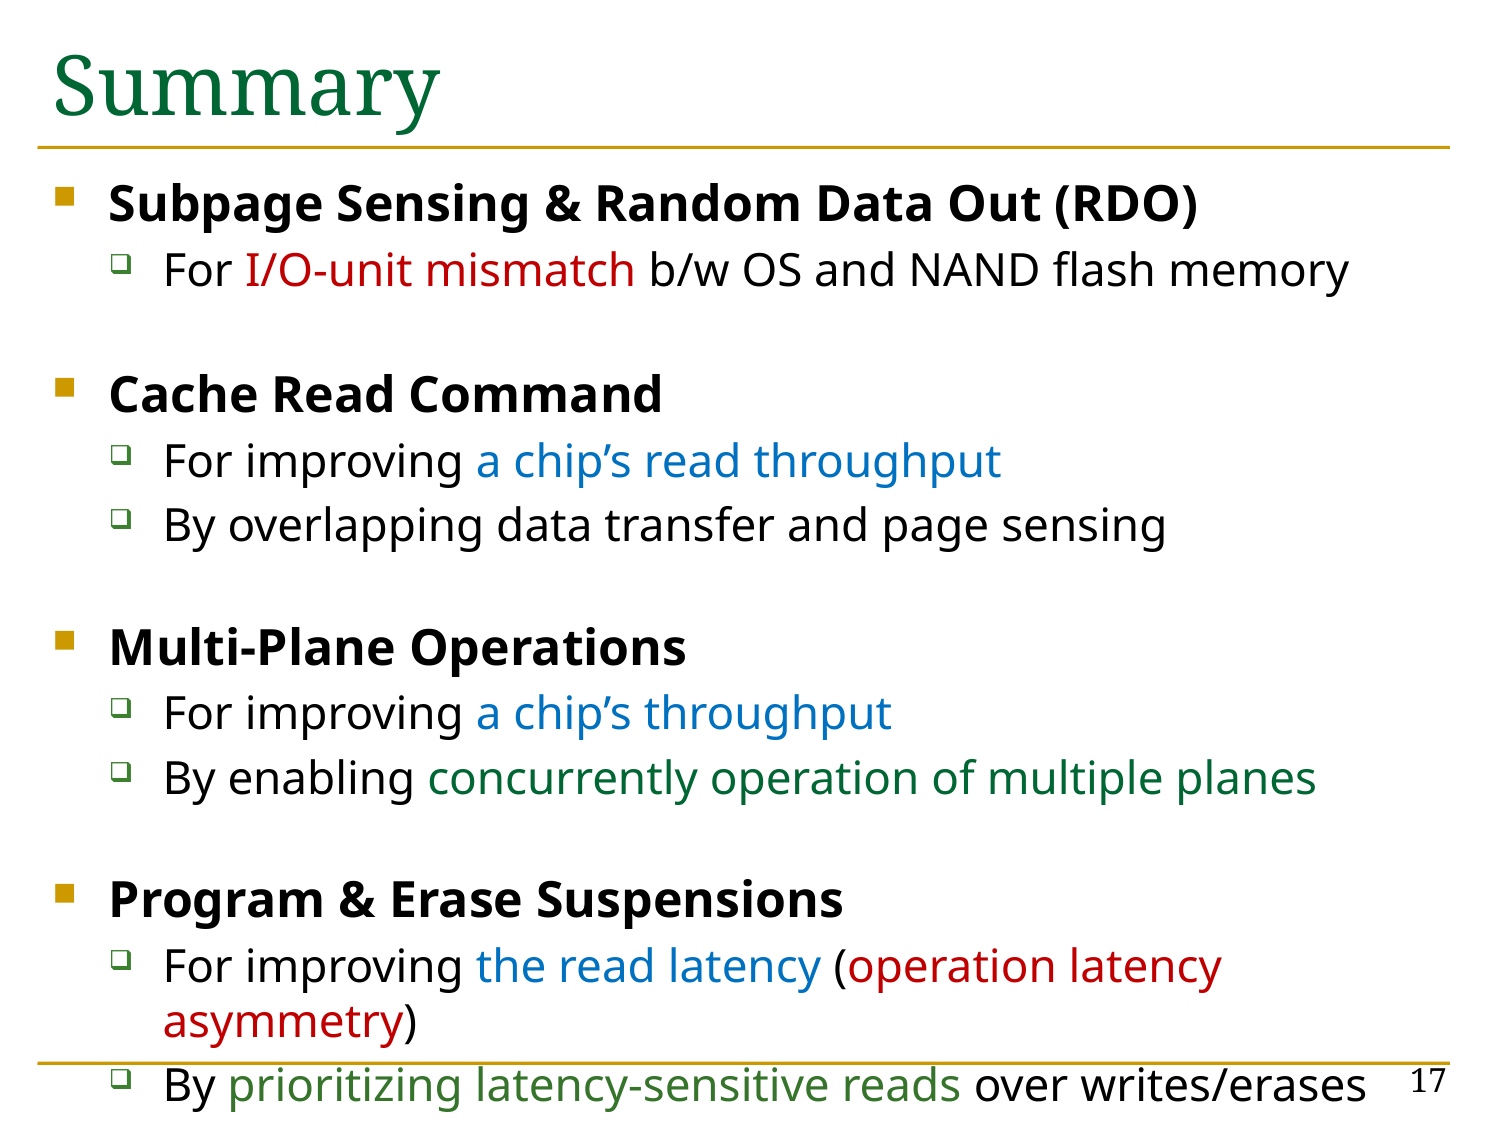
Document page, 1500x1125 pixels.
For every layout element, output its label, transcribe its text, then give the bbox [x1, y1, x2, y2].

list Subpage Sensing & Random Data Out (RDO) For I/O-unit mismatch b/w OS and NAND flash memory Cache Read Command For improving a chip’s read throughput By overlapping data transfer and page sensing Multi-Plane Operations For improving a chip’s throughput By enabling concurrently operation of multiple planes Program & Erase Suspensions For improving the read latency (operation latency asymmetry) By prioritizing latency-sensitive reads over writes/erases [37, 163, 1450, 1063]
slide_number 17 [1111, 1036, 1462, 1112]
title Summary [37, 24, 1450, 137]
